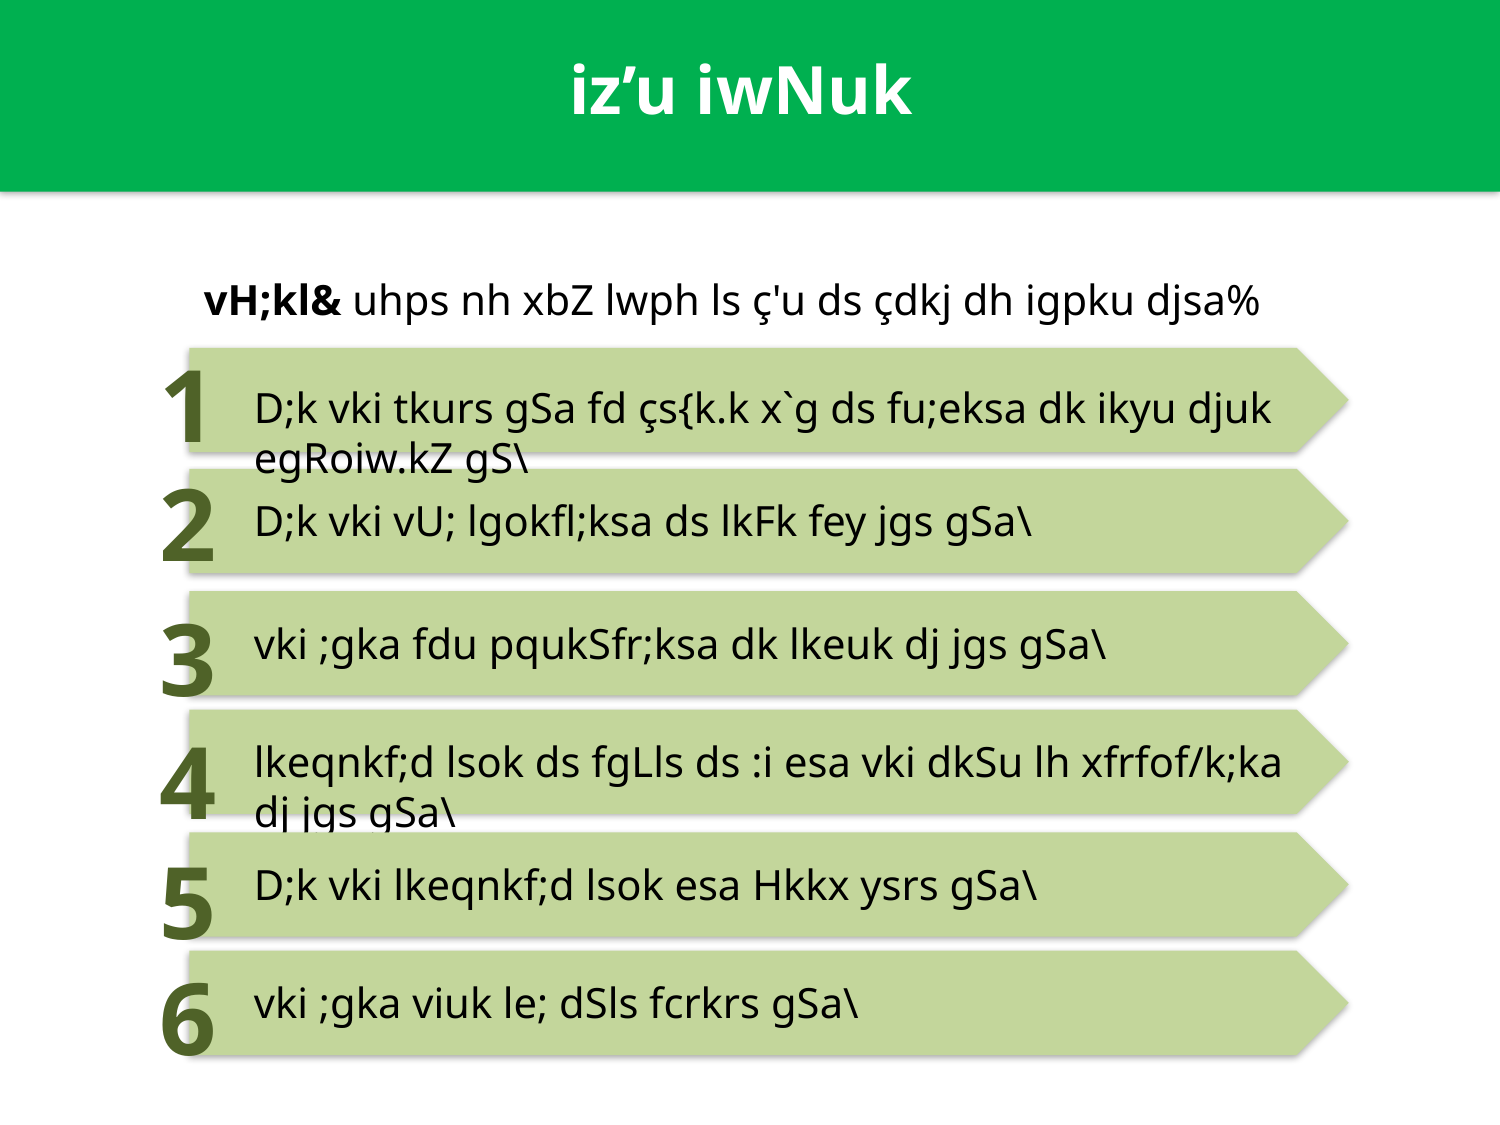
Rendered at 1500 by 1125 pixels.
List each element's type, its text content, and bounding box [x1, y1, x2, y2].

text_box 6 [145, 948, 185, 1083]
text_box 5 [145, 831, 185, 948]
text_box D;k vki vU; lgokfl;ksa ds lkFk fey jgs gSa\ [239, 490, 1309, 553]
text_box vH;kl& uhps nh xbZ lwph ls ç'u ds çdkj dh igpku djsa% [189, 266, 1392, 332]
text_box [188, 949, 1350, 1056]
text_box vki ;gka viuk le; dSls fcrkrs gSa\ [239, 969, 1309, 1035]
text_box [188, 708, 1350, 815]
text_box iz’u iwNuk [0, 40, 1500, 136]
text_box [191, 347, 1350, 453]
text_box [188, 468, 1350, 574]
text_box 3 [145, 588, 185, 711]
text_box [188, 831, 1350, 938]
text_box D;k vki lkeqnkf;d lsok esa Hkkx ysrs gSa\ [239, 851, 1309, 917]
text_box [188, 590, 1350, 697]
text_box D;k vki tkurs gSa fd çs{k.k x`g ds fu;eksa dk ikyu djuk egRoiw.kZ gS\ [239, 374, 1309, 490]
text_box 2 [145, 454, 185, 588]
text_box 1 [145, 335, 191, 471]
text_box vki ;gka fdu pqukSfr;ksa dk lkeuk dj jgs gSa\ [239, 610, 1309, 676]
text_box 4 [145, 711, 185, 831]
text_box lkeqnkf;d lsok ds fgLls ds :i esa vki dkSu lh xfrfof/k;ka dj jgs gSa\ [239, 728, 1309, 841]
